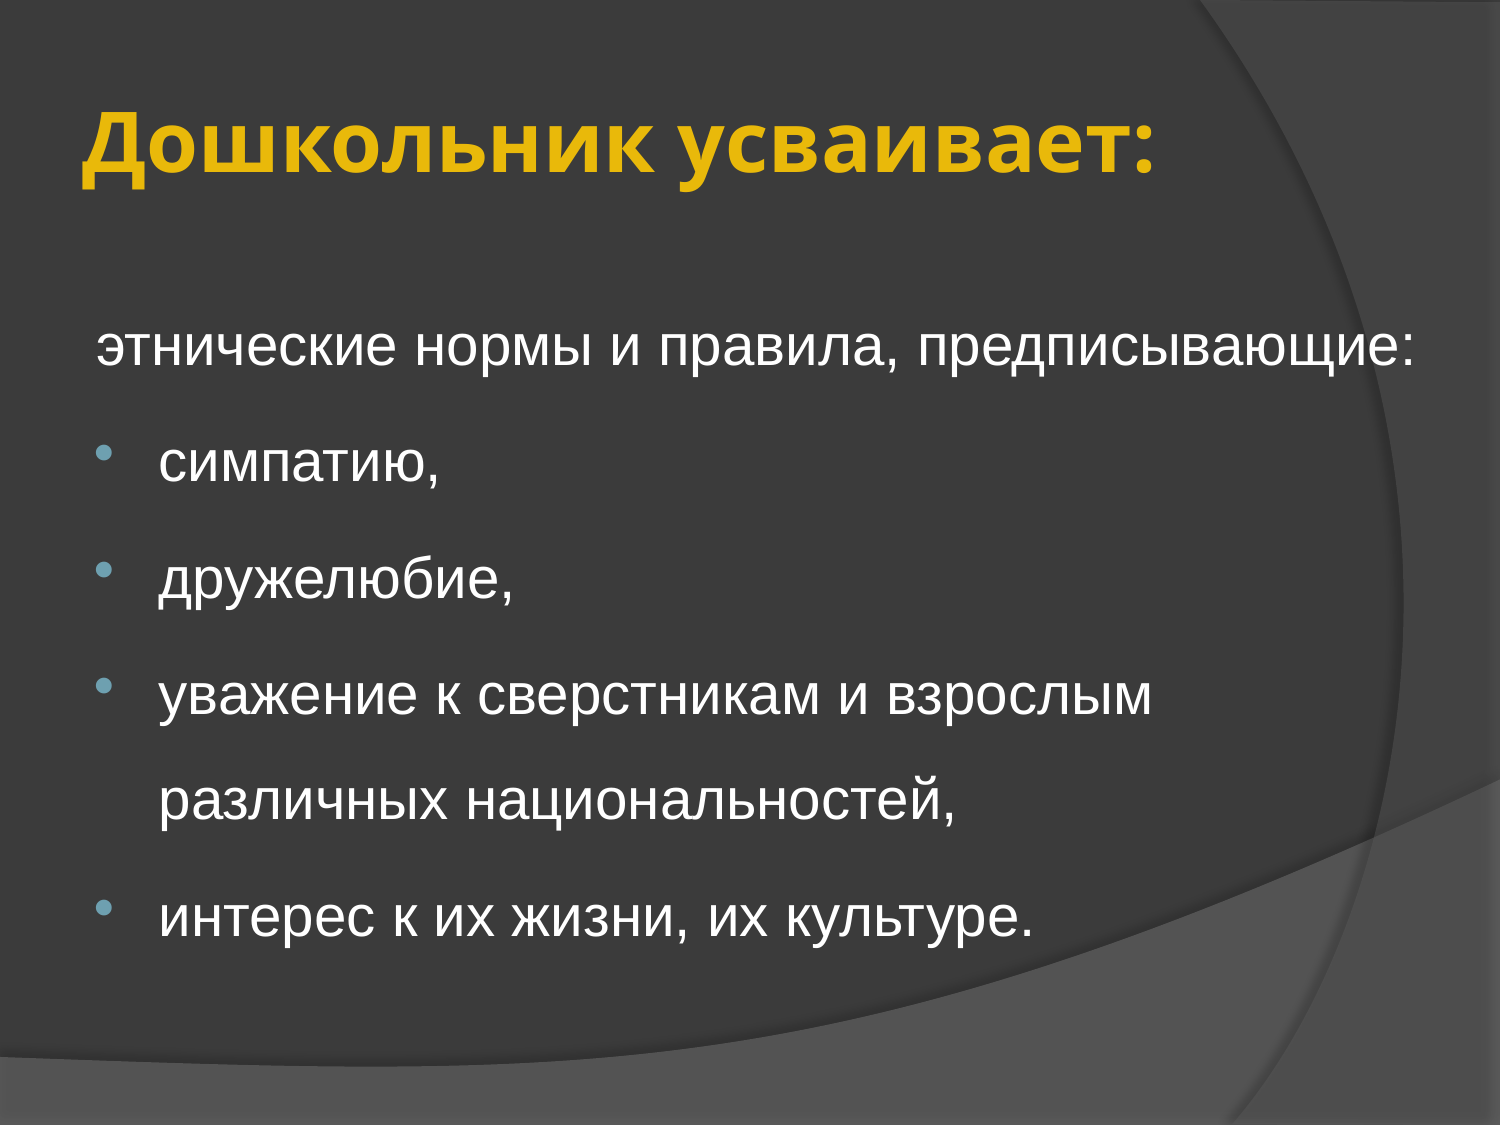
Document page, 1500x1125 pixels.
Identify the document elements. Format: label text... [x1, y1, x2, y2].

title Дошкольник усваивает: [74, 44, 1301, 233]
list этнические нормы и правила, предписывающие: симпатию, дружелюбие, уважение к сверстникам и взрослым различных национальностей, интерес к их жизни, их культуре. [74, 263, 1466, 956]
